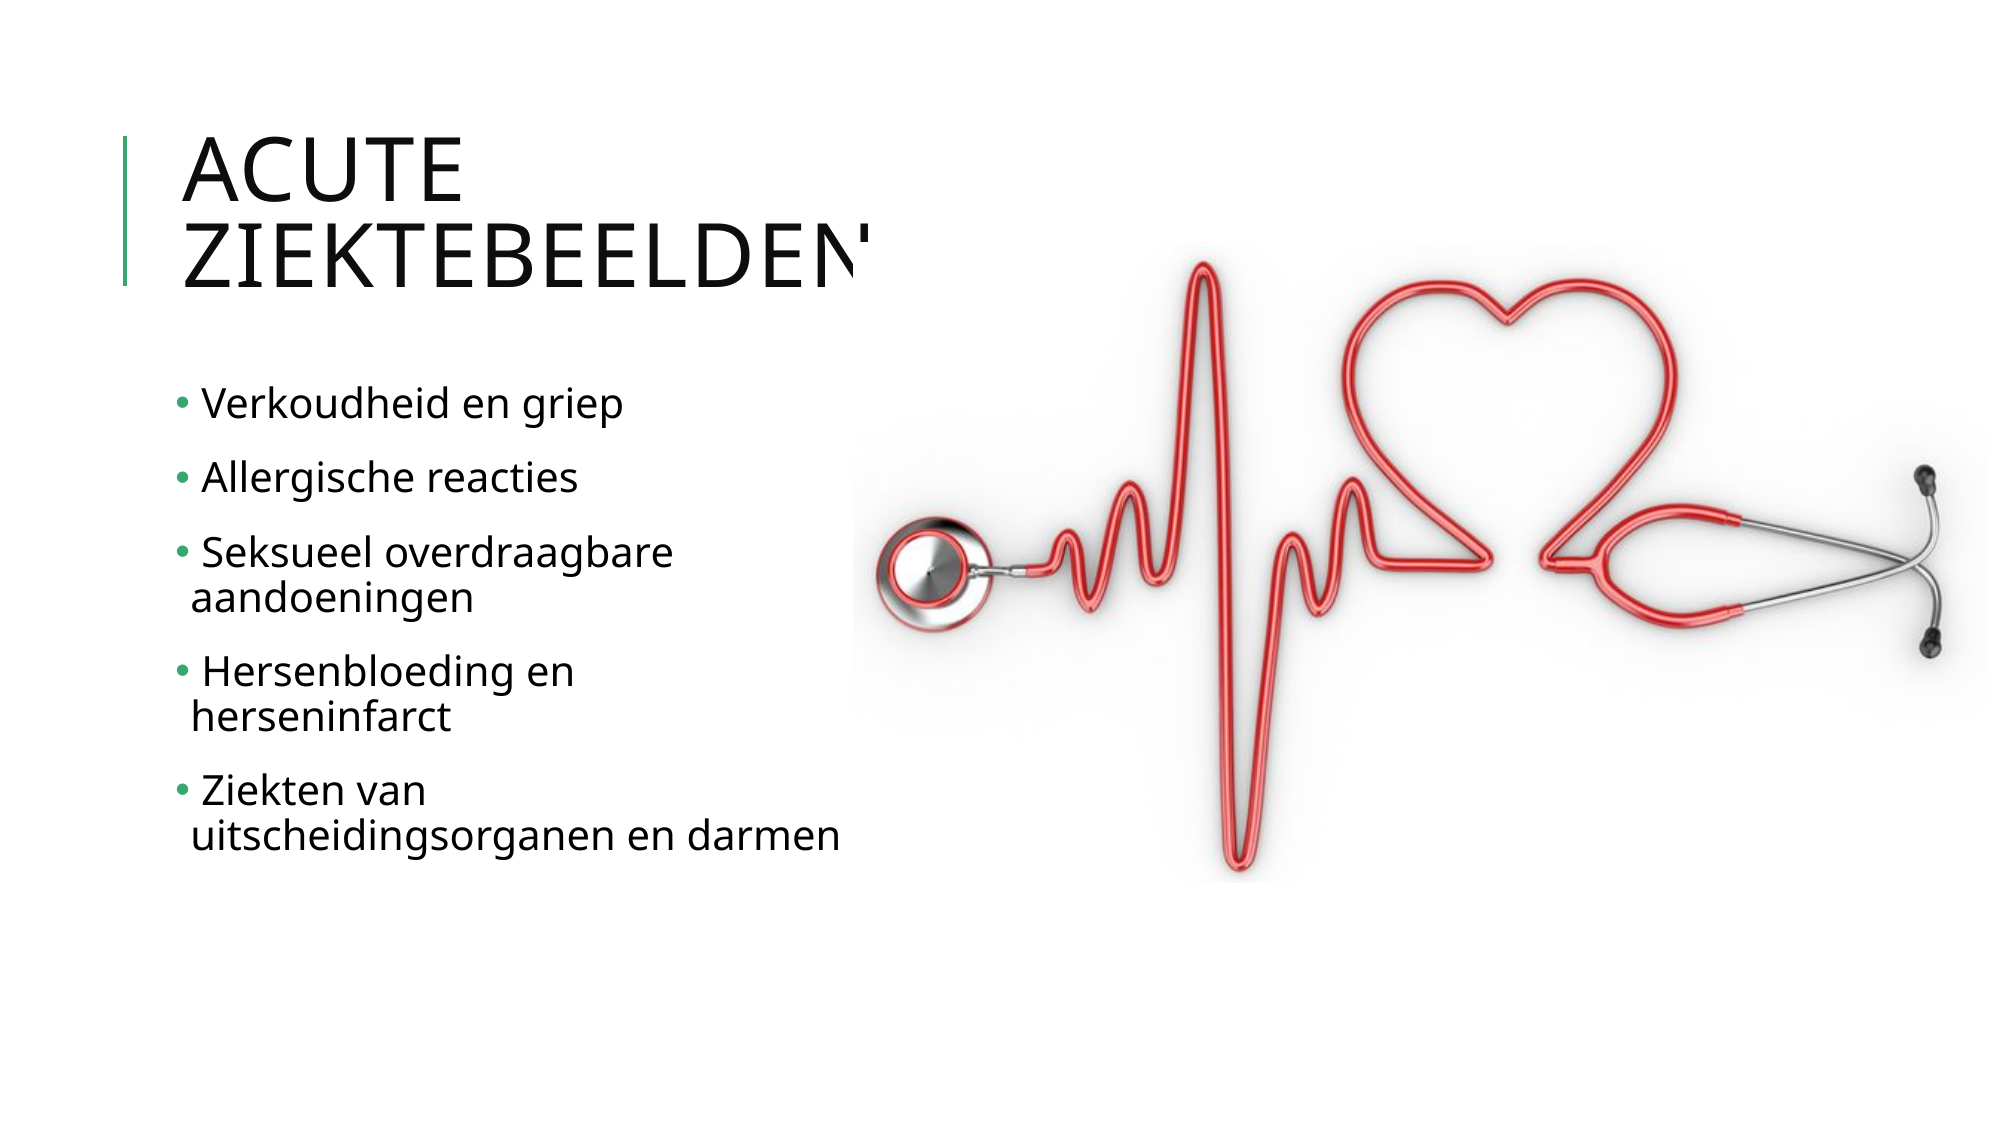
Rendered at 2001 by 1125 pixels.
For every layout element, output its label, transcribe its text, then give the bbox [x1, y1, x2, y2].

title Acute ziektebeelden [168, 96, 931, 342]
list Verkoudheid en griep Allergische reacties Seksueel overdraagbare aandoeningen Hersenbloeding en herseninfarct Ziekten van uitscheidingsorganen en darmen [168, 375, 854, 1020]
picture [853, 241, 1988, 883]
